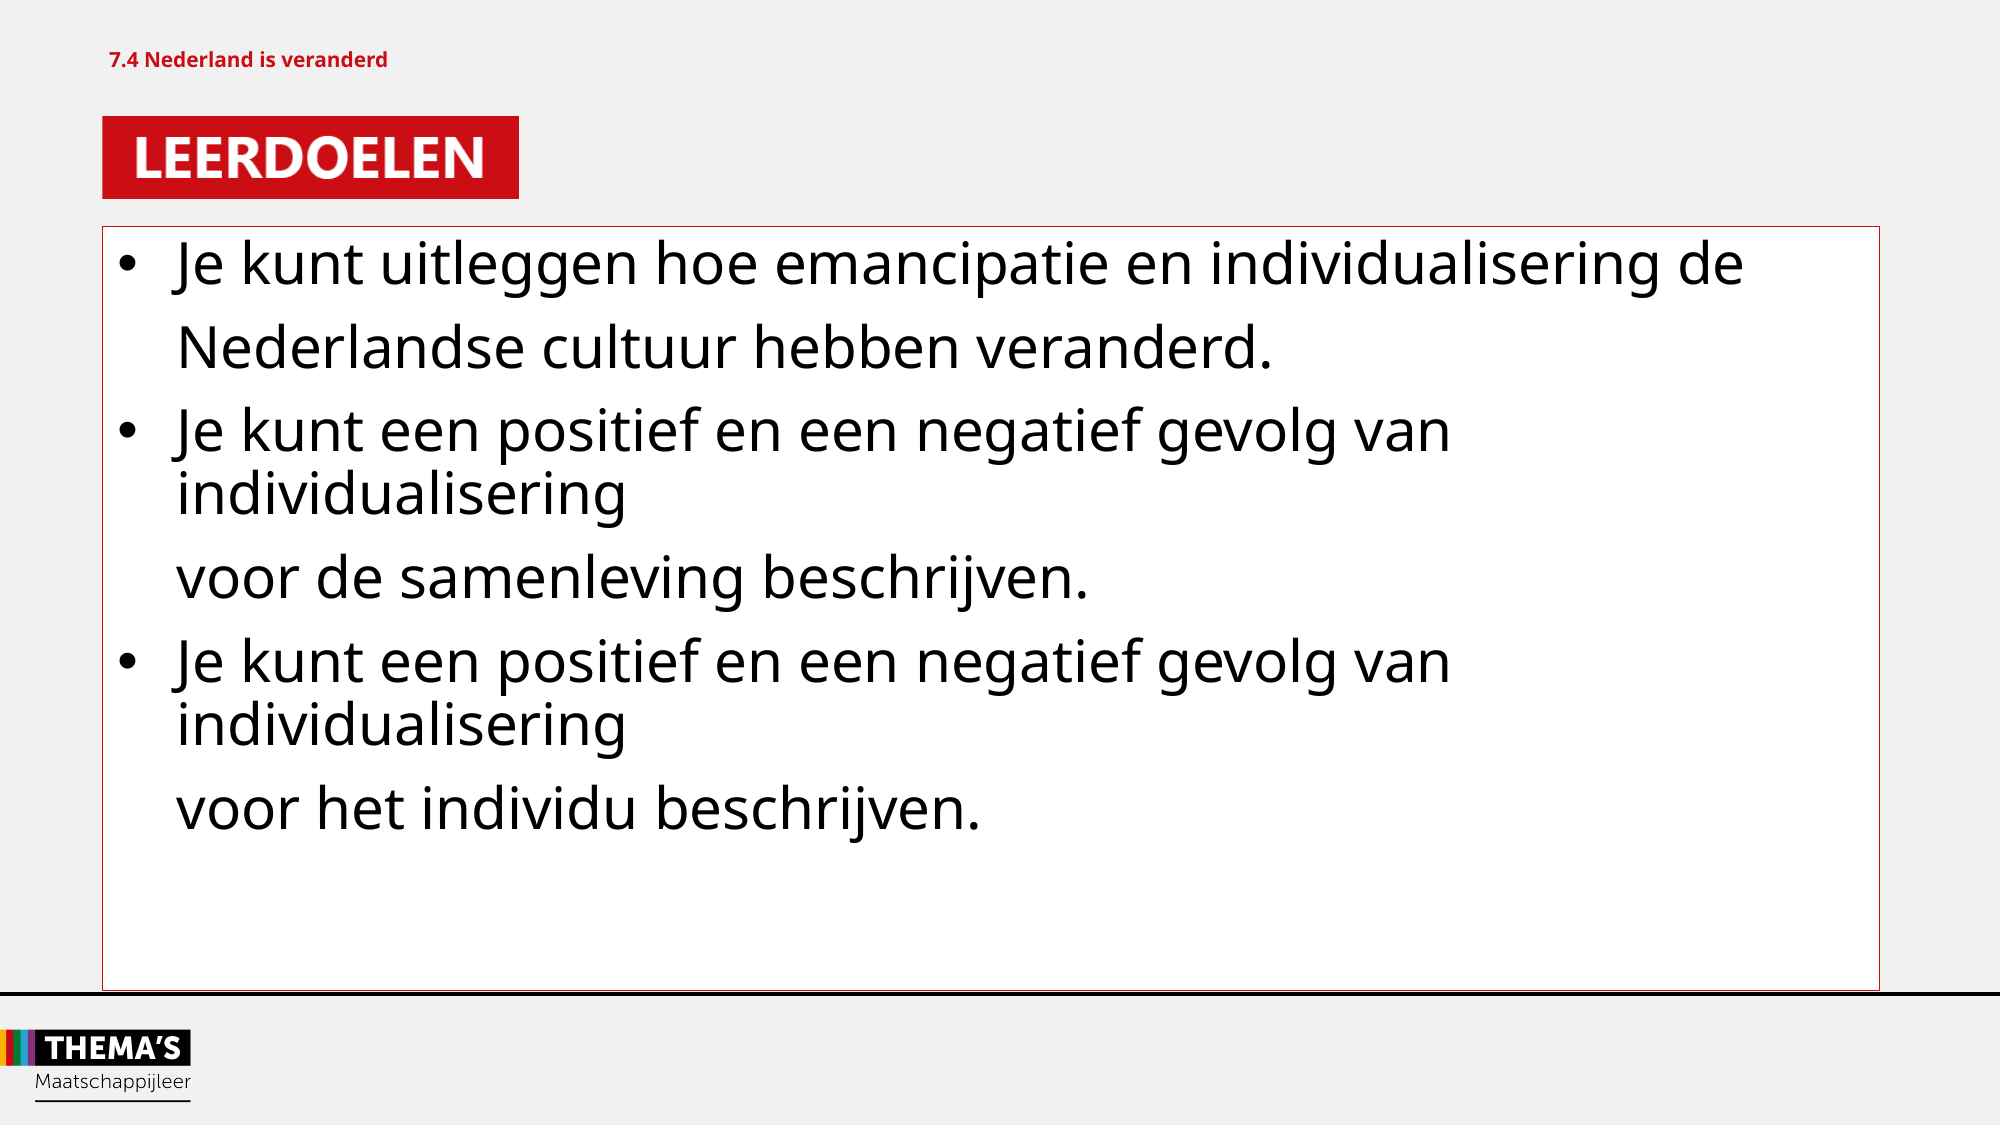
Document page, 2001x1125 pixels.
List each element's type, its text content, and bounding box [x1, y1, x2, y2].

list Je kunt uitleggen hoe emancipatie en individualisering de Nederlandse cultuur hebben veranderd. Je kunt een positief en een negatief gevolg van individualisering voor de samenleving beschrijven. Je kunt een positief en een negatief gevolg van individualisering voor het individu beschrijven. [102, 226, 1880, 991]
picture [0, 993, 203, 1125]
list 7.4 Nederland is veranderd [94, 33, 941, 88]
